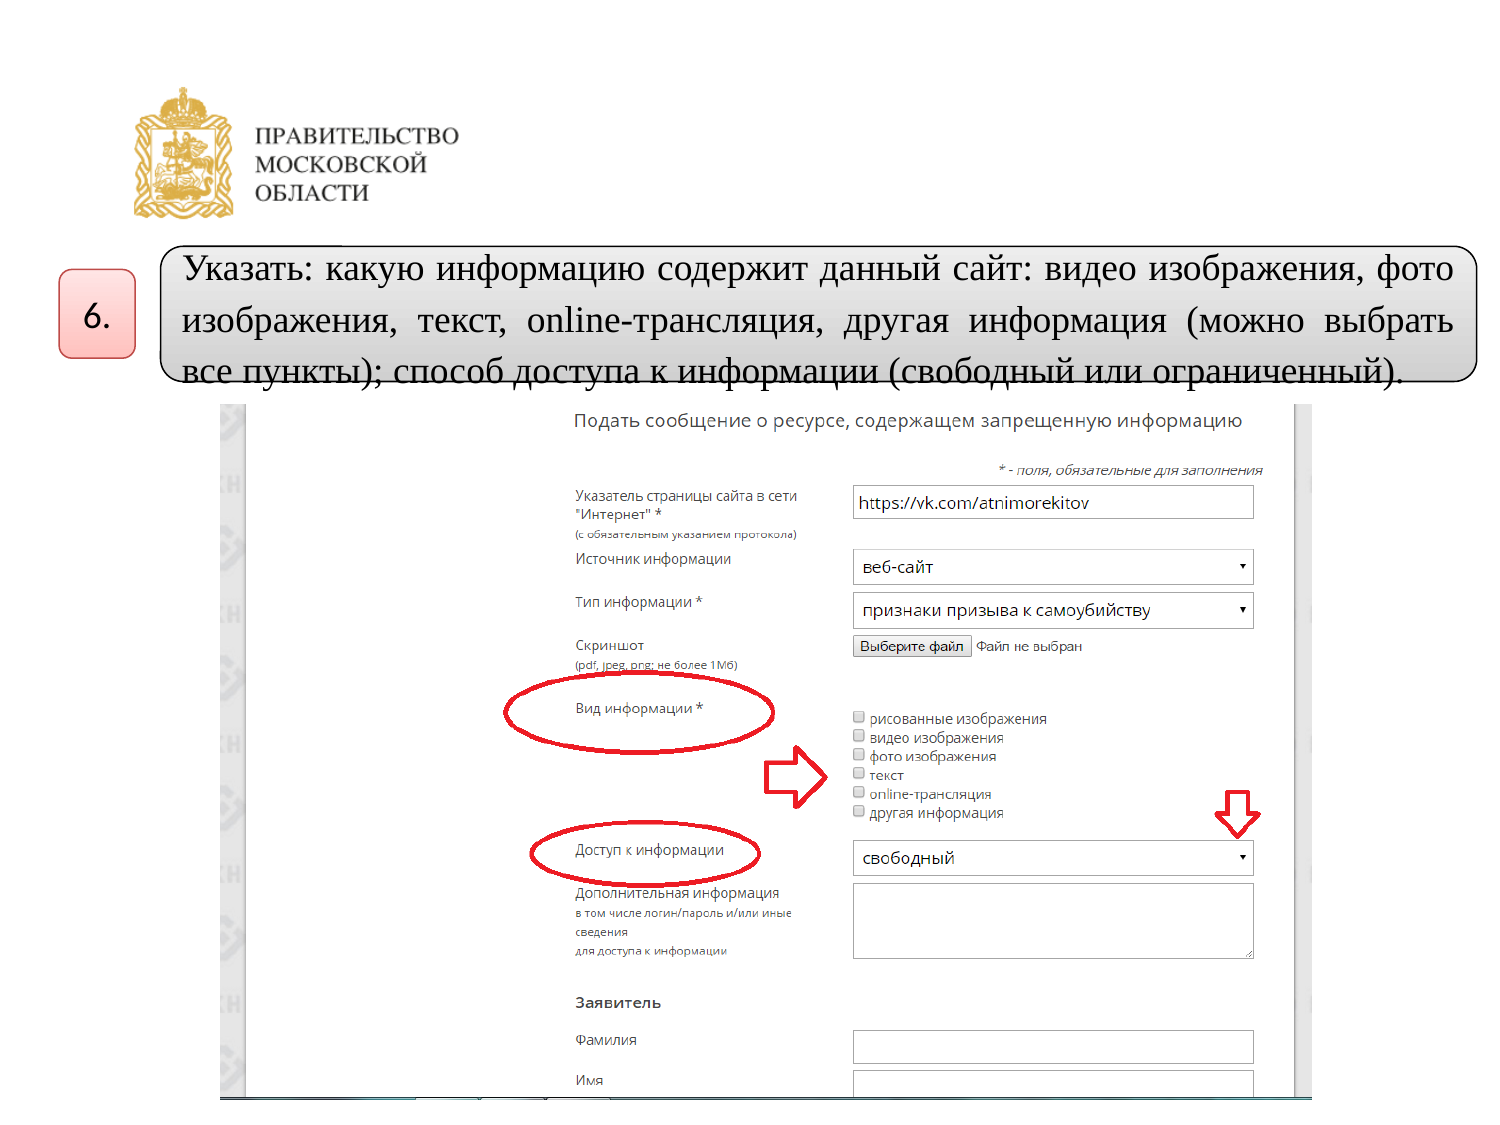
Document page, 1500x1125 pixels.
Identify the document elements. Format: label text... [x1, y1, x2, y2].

picture [41, 39, 521, 265]
picture [220, 404, 1312, 1100]
text_box Указать: какую информацию содержит данный сайт: видео изображения, фото изображения, текст, online-трансляция, другая информация (можно выбрать все пункты); способ доступа к информации (свободный или ограниченный). [160, 246, 1477, 382]
text_box 6. [59, 273, 136, 359]
